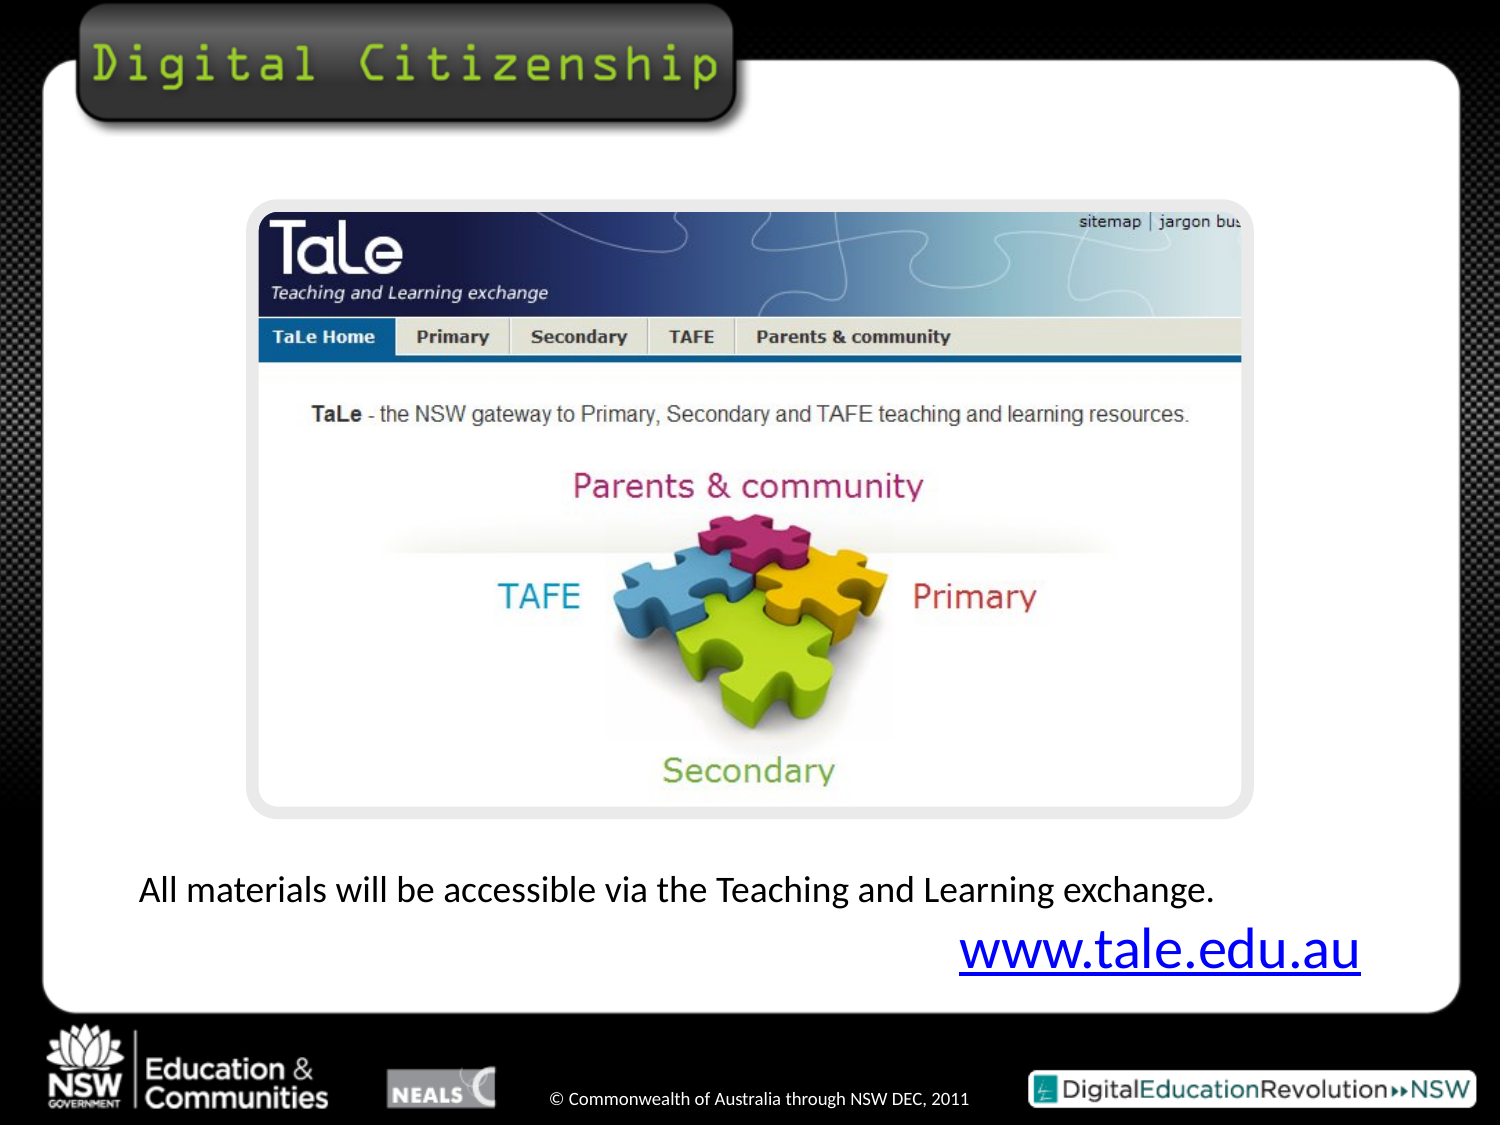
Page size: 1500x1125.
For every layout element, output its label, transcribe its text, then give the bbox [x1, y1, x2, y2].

picture [0, 0, 1500, 1125]
text_box All materials will be accessible via the Teaching and Learning exchange. www.tale.edu.au [123, 857, 1376, 988]
